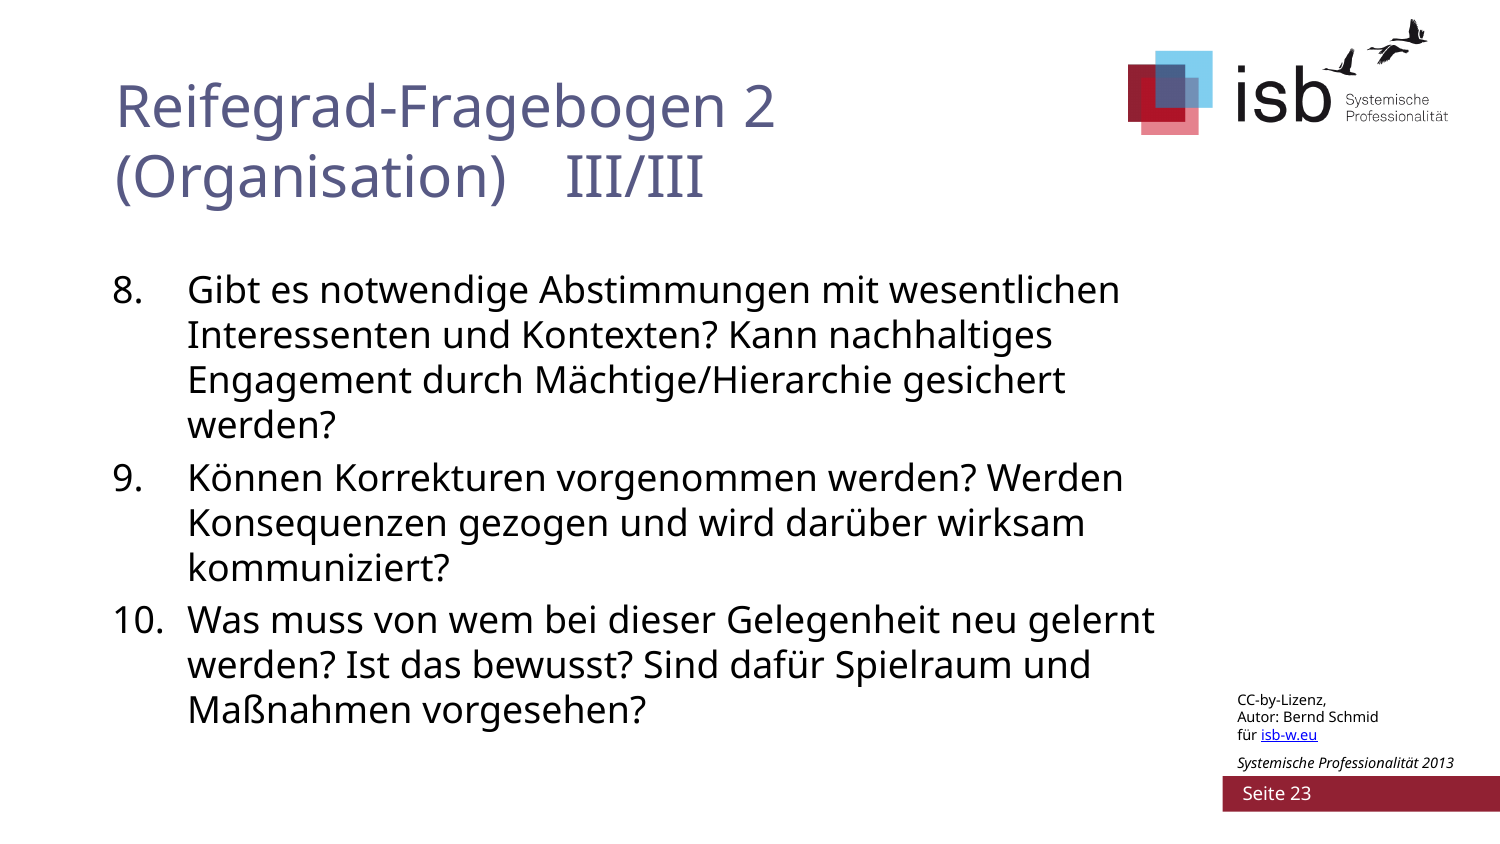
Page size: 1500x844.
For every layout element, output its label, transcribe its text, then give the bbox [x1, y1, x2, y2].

text_box CC-by-Lizenz, Autor: Bernd Schmid für isb-w.eu Systemische Professionalität 2013 [1222, 543, 1500, 844]
picture [1128, 14, 1461, 139]
title Reifegrad-Fragebogen 2 (Organisation) III/III [100, 67, 1223, 281]
list Gibt es notwendige Abstimmungen mit wesentlichen Interessenten und Kontexten? Kann nachhaltiges Engagement durch Mächtige/Hierarchie gesichert werden? Können Korrekturen vorgenommen werden? Werden Konsequenzen gezogen und wird darüber wirksam kommuniziert? Was muss von wem bei dieser Gelegenheit neu gelernt werden? Ist das bewusst? Sind dafür Spielraum und Maßnahmen vorgesehen? [100, 281, 1223, 812]
